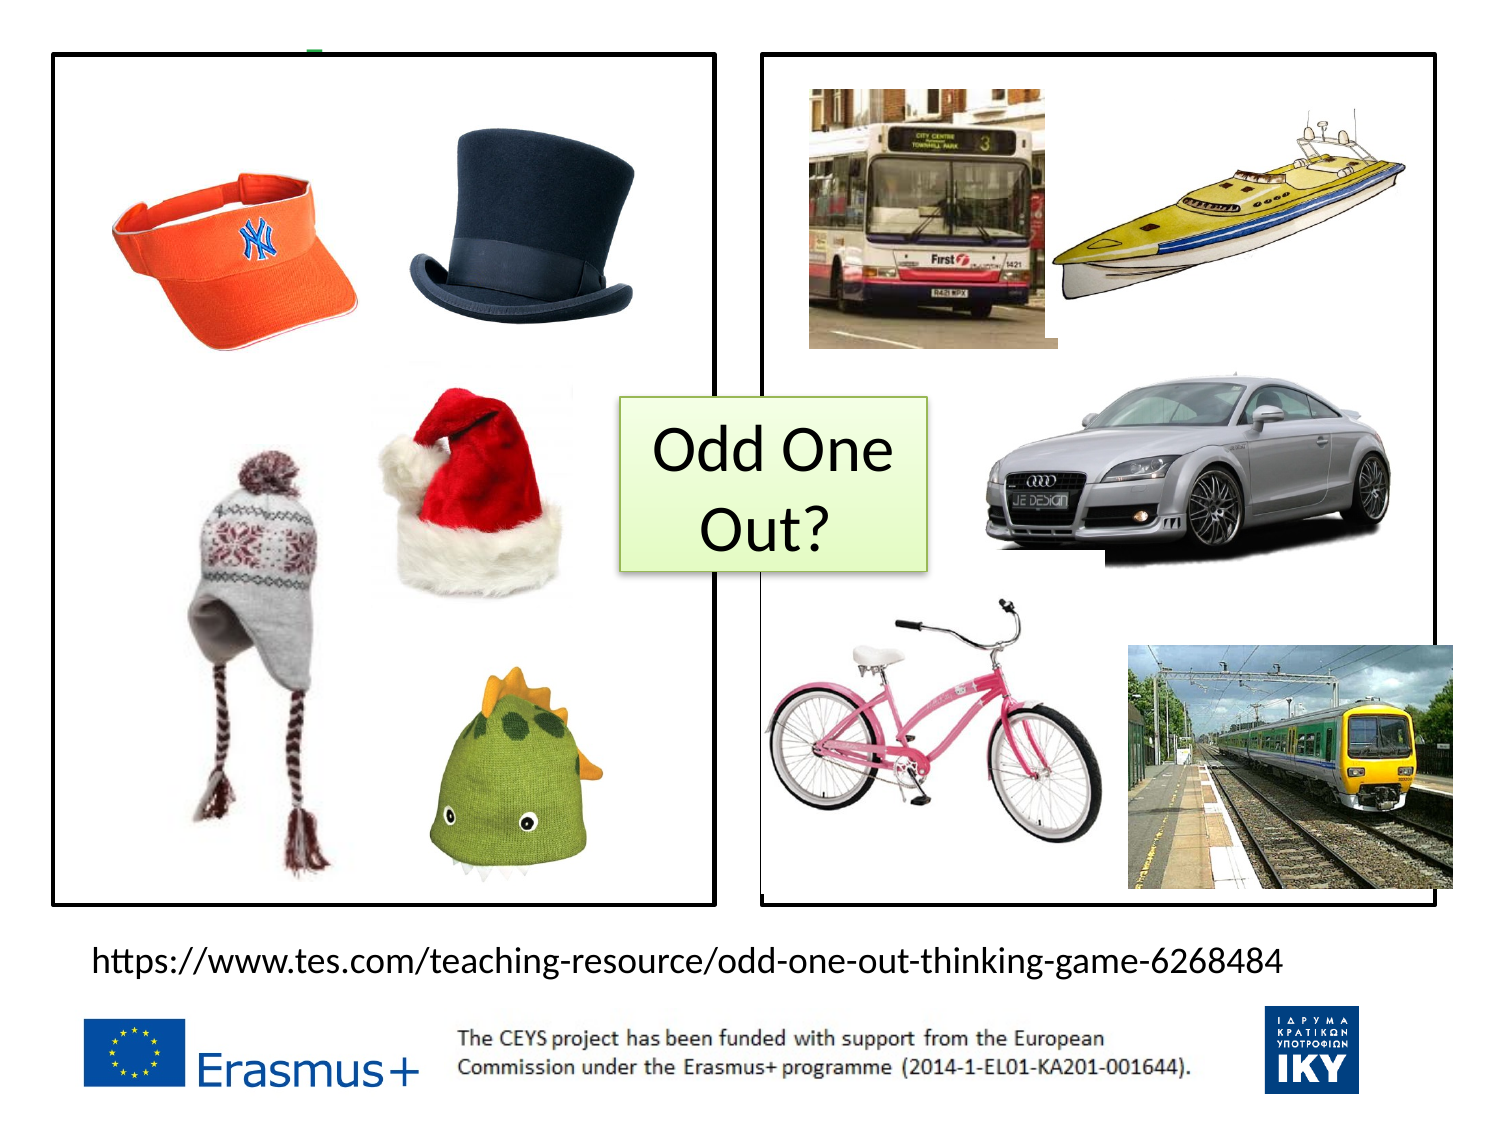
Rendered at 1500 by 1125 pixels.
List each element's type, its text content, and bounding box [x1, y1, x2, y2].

picture [76, 361, 632, 895]
picture [111, 160, 361, 362]
picture [808, 89, 1412, 349]
picture [64, 999, 438, 1106]
picture [1127, 644, 1453, 890]
picture [444, 1008, 1205, 1097]
text_box Odd One Out? [619, 396, 928, 572]
text_box [760, 52, 1437, 907]
picture [407, 125, 636, 327]
picture [761, 361, 1400, 894]
text_box [51, 52, 717, 907]
text_box https://www.tes.com/teaching-resource/odd-one-out-thinking-game-6268484 [76, 928, 1424, 989]
picture [1264, 1005, 1359, 1094]
